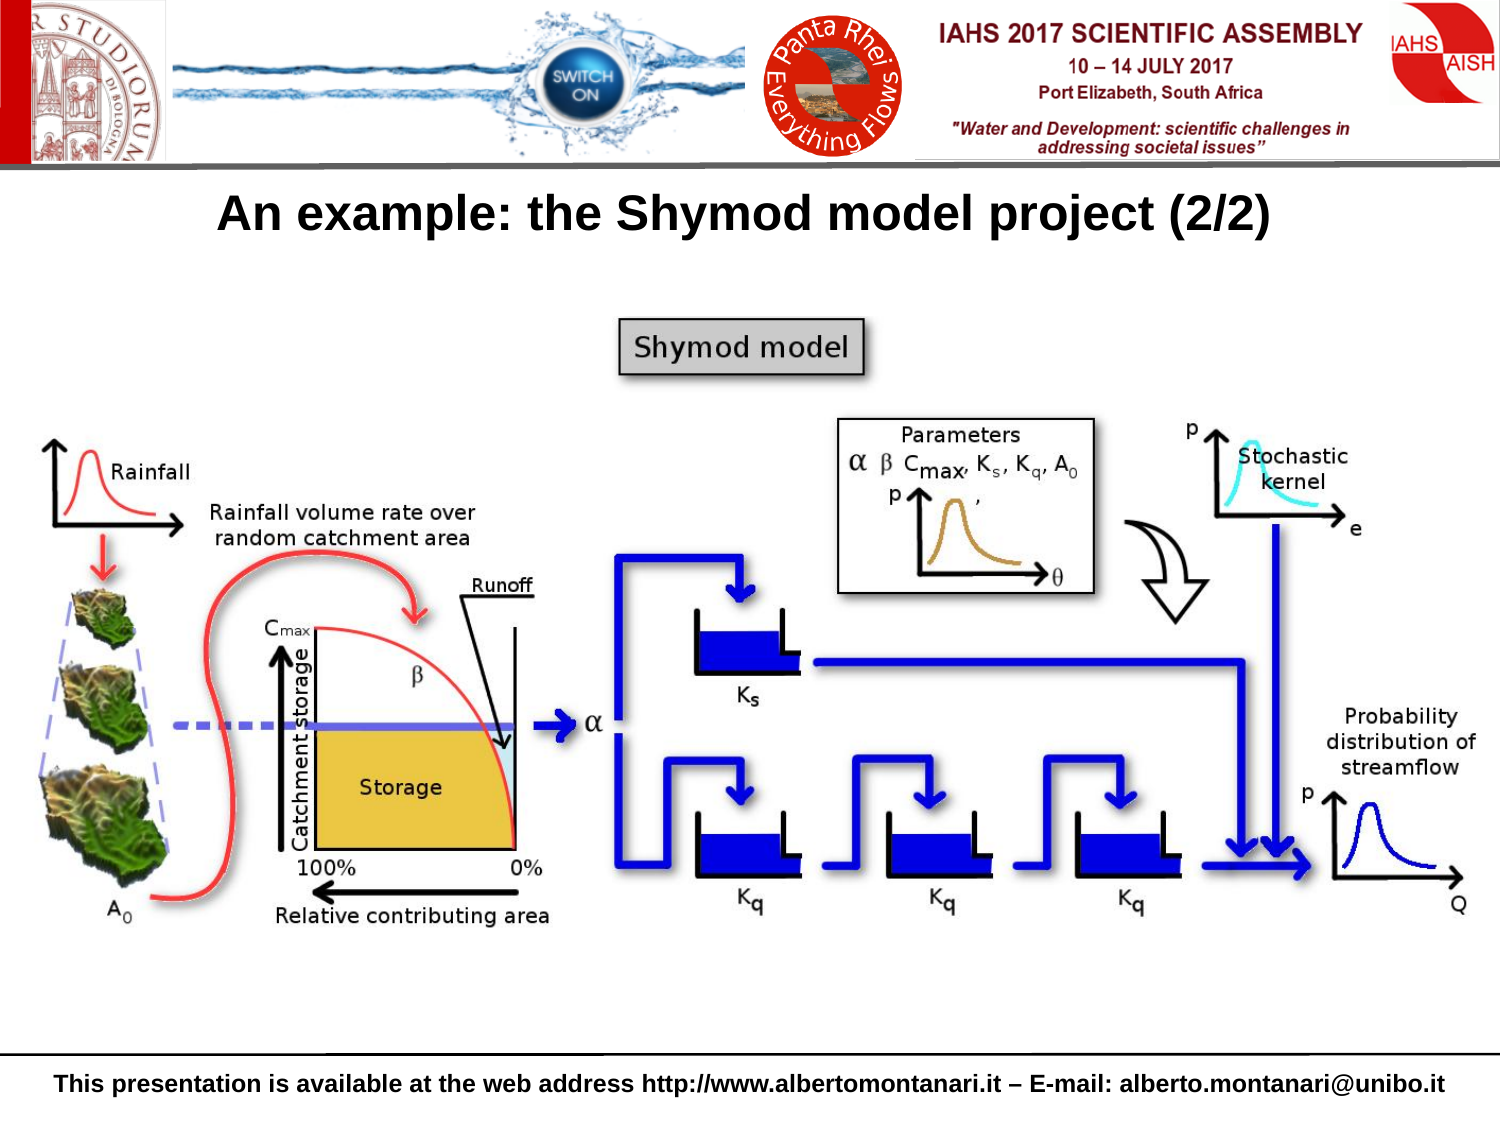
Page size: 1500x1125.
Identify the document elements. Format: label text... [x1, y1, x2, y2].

picture [172, 2, 745, 161]
text_box An example: the Shymod model project (2/2) [41, 172, 1447, 248]
picture [750, 0, 1500, 172]
picture [1, 316, 1497, 937]
picture [31, 0, 167, 161]
